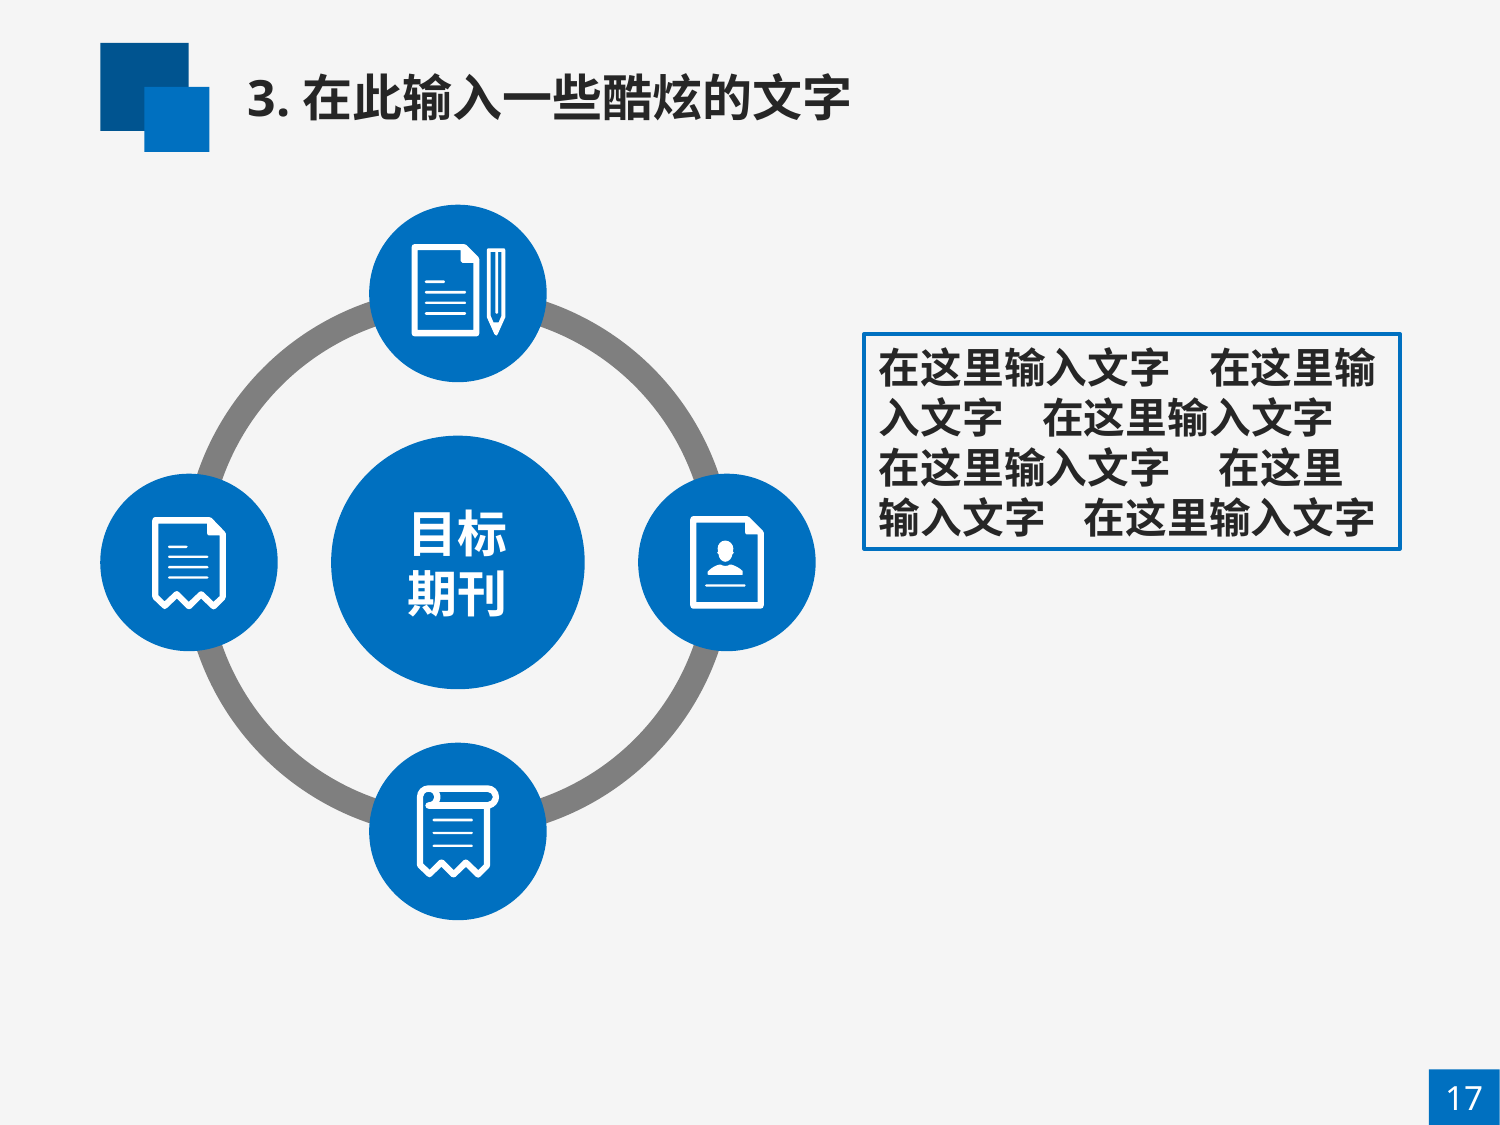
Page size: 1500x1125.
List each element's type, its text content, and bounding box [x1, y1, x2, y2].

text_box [1411, 1069, 1500, 1125]
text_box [100, 42, 210, 152]
text_box 3.在此输入一些酷炫的文字 [232, 59, 1400, 135]
text_box 在这里输入文字 在这里输入文字 在这里输入文字 在这里输入文字 在这里输入文字 在这里输入文字 [864, 333, 1400, 549]
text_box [100, 204, 816, 921]
